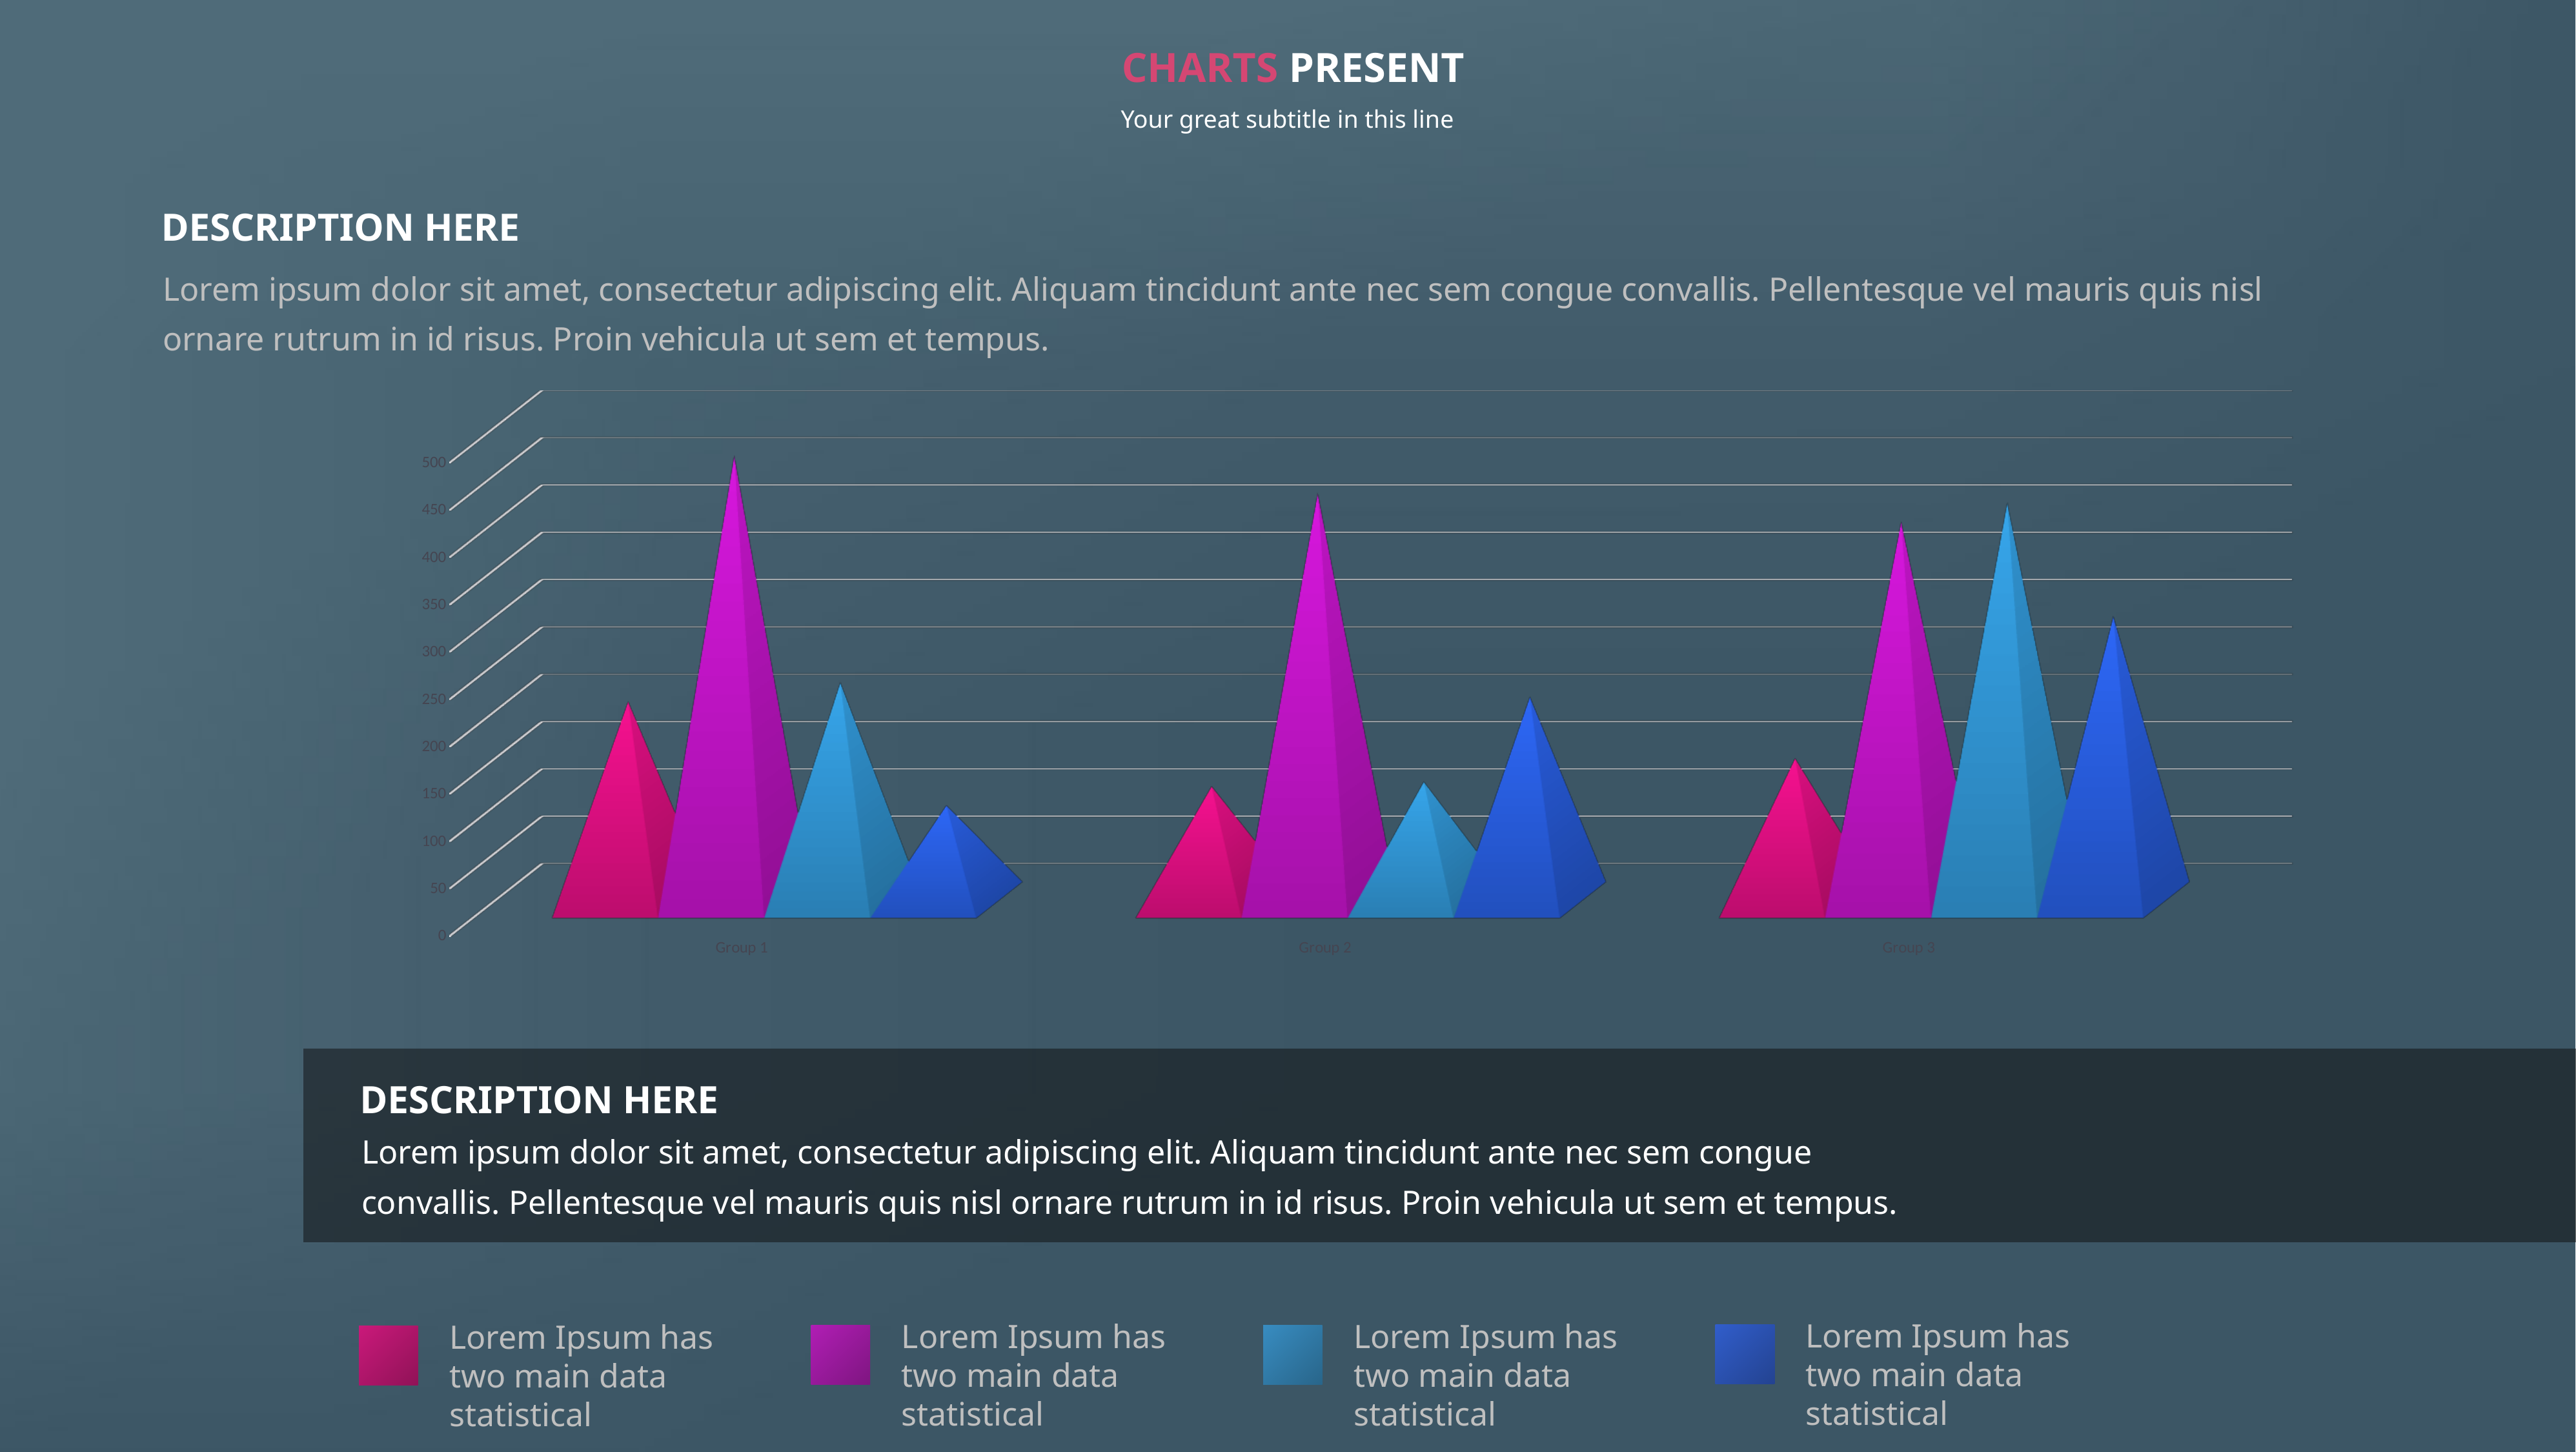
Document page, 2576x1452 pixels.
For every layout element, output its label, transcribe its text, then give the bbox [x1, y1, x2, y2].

text_box Lorem Ipsum has two main data statistical [1782, 1304, 2157, 1444]
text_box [136, 193, 2377, 372]
text_box [302, 1047, 2576, 1244]
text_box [803, 32, 1783, 146]
text_box [1262, 1324, 1324, 1386]
text_box Lorem Ipsum has two main data statistical [878, 1304, 1253, 1444]
picture [0, 0, 2576, 1452]
text_box [358, 1325, 420, 1387]
text_box Lorem Ipsum has two main data statistical [426, 1305, 800, 1445]
text_box [1714, 1324, 1776, 1385]
text_box Lorem Ipsum has two main data statistical [1330, 1304, 1705, 1444]
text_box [335, 1065, 1934, 1235]
chart [303, 370, 2337, 987]
text_box [810, 1324, 871, 1386]
